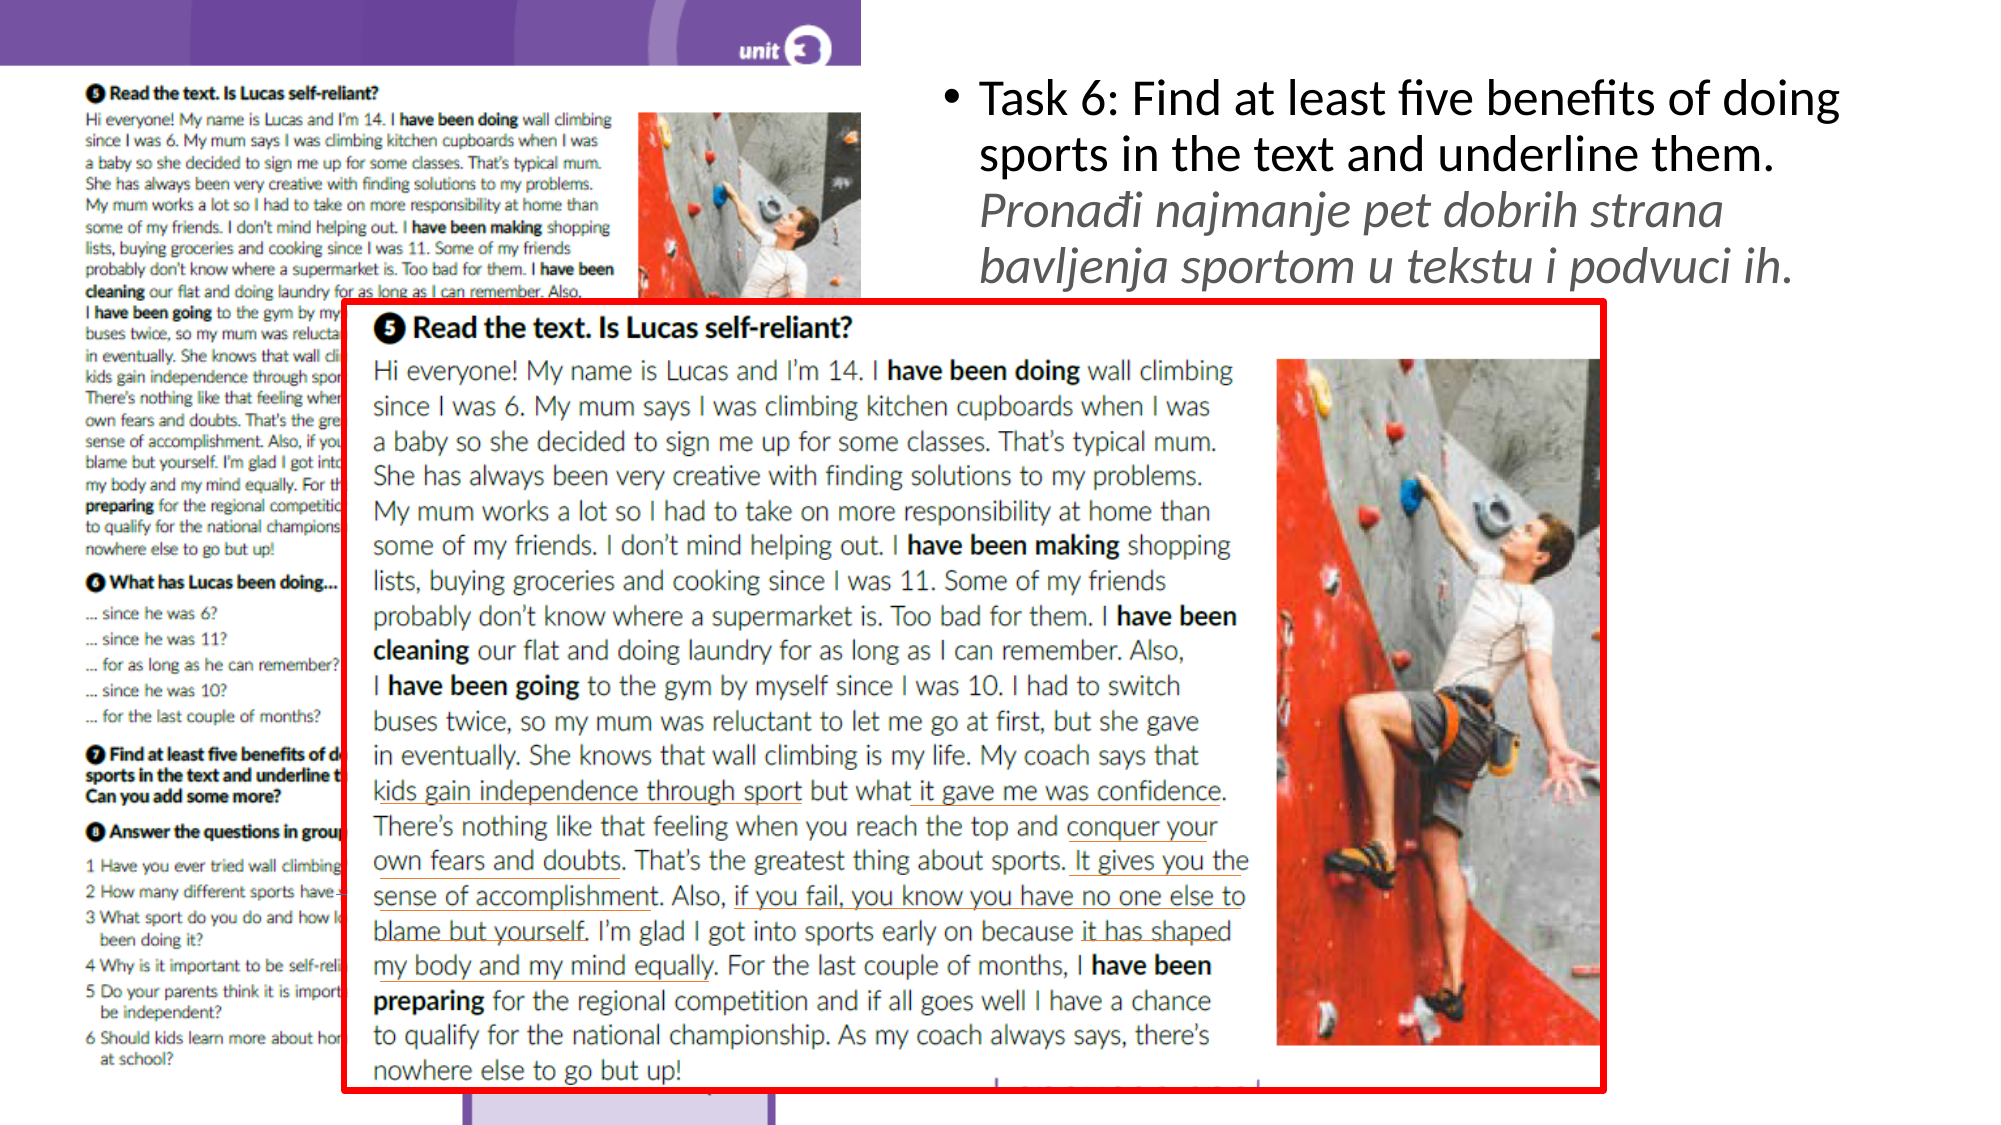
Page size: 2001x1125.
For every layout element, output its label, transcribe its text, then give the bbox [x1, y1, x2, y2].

picture [0, 0, 1601, 1125]
list Task 6: Find at least five benefits of doing sports in the text and underline them. Pronađi najmanje pet dobrih strana bavljenja sportom u tekstu i podvuci ih. [927, 63, 1858, 313]
